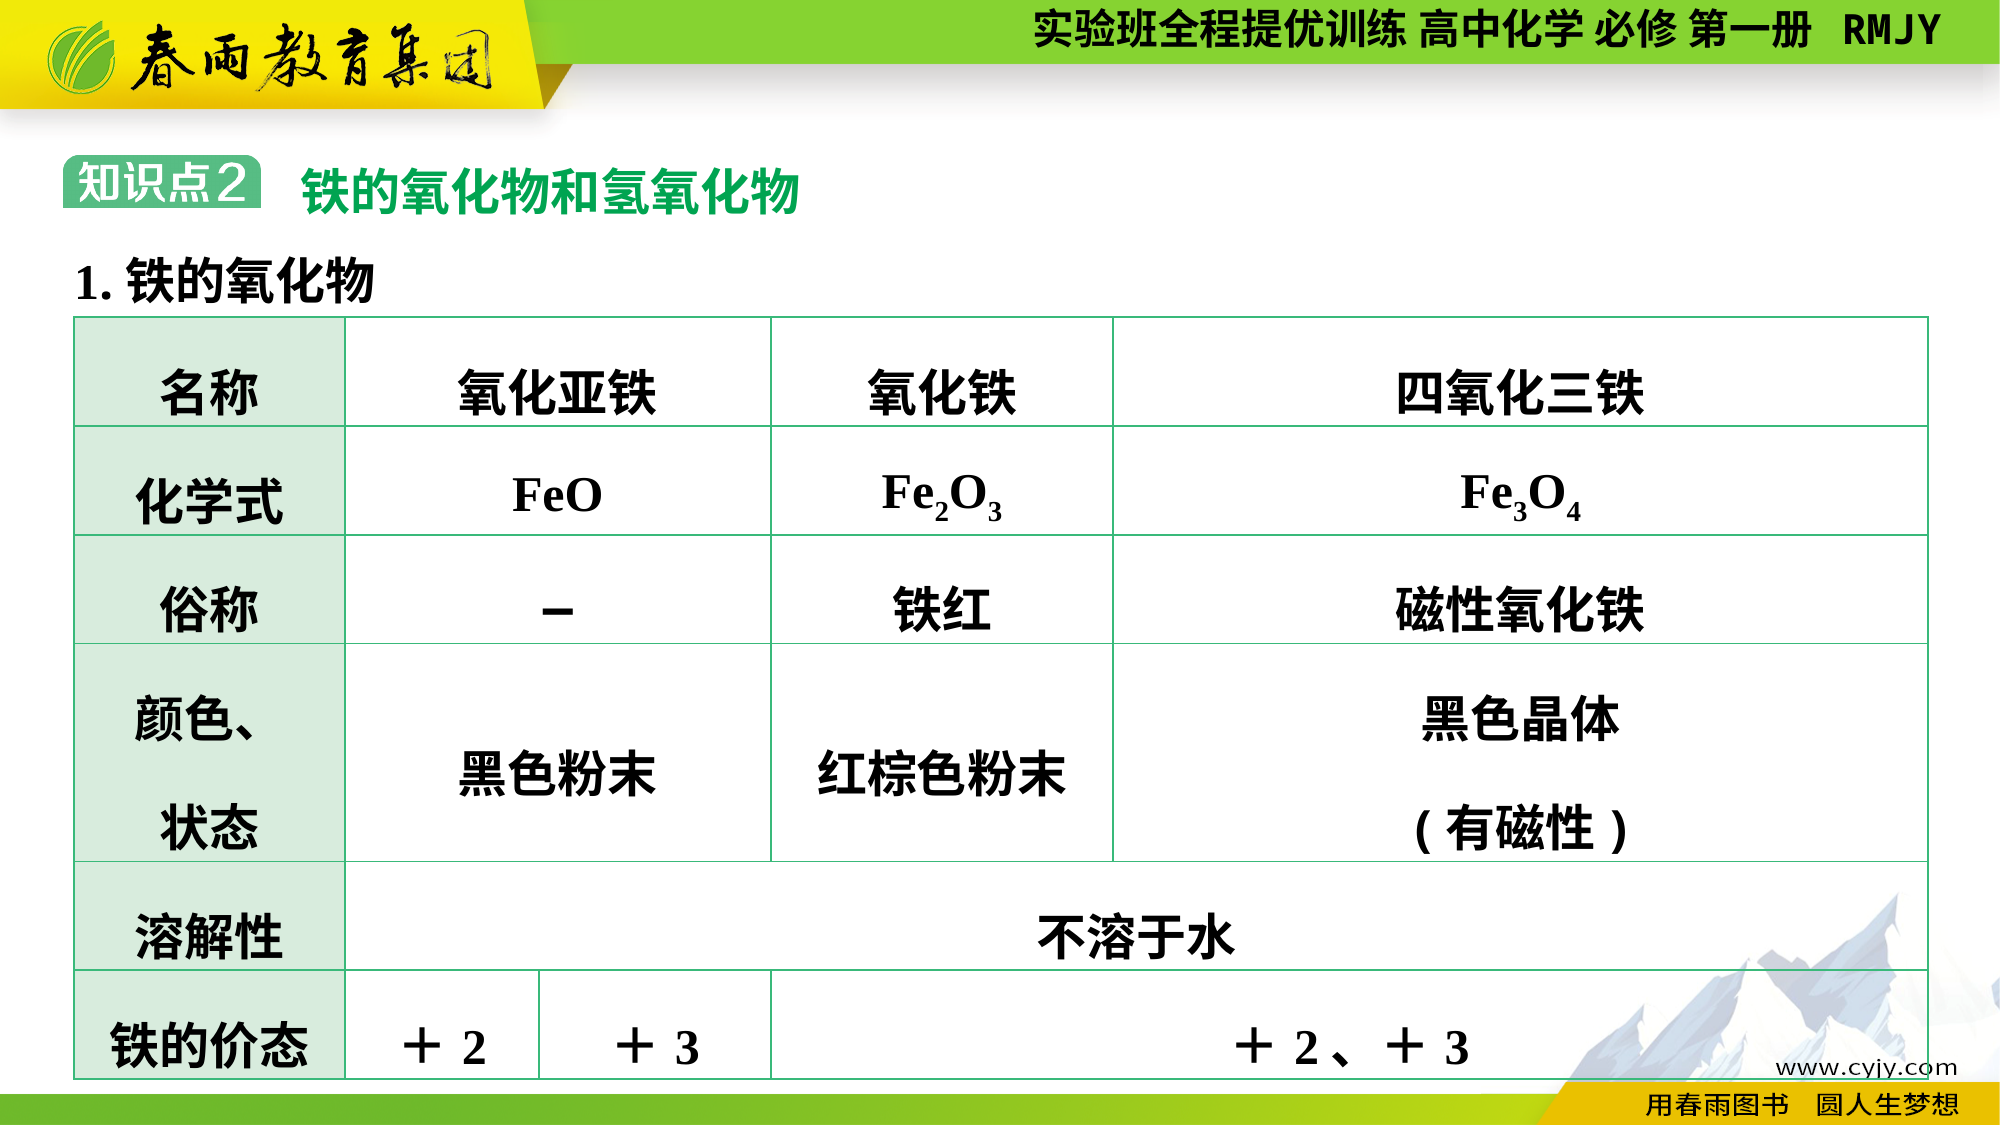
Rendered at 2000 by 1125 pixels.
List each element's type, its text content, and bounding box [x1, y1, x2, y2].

table_header 四氧化三铁 [1114, 318, 1927, 425]
list 铁的氧化物和氢氧化物 1.铁的氧化物 [59, 122, 1944, 308]
table_header 氧化铁 [772, 318, 1112, 425]
table_cell 磁性氧化铁 [1114, 536, 1927, 643]
table_cell Fe3O4 [1114, 427, 1927, 534]
table_cell — [346, 536, 770, 643]
table_cell 黑色粉末 [346, 644, 770, 861]
table_cell 颜色、 状态 [75, 644, 344, 861]
table_cell 不溶于水 [346, 862, 1927, 969]
table_cell ＋2、＋3 [772, 971, 1927, 1078]
table_cell FeO [346, 427, 770, 534]
table_cell 黑色晶体 (有磁性) [1114, 644, 1927, 861]
table_cell 化学式 [75, 427, 344, 534]
picture [0, 0, 2000, 1125]
table_cell 红棕色粉末 [772, 644, 1112, 861]
table_cell 溶解性 [75, 862, 344, 969]
table_cell 铁红 [772, 536, 1112, 643]
table_cell ＋3 [540, 971, 770, 1078]
table_header 名称 [75, 318, 344, 425]
table_cell ＋2 [346, 971, 538, 1078]
table_cell 铁的价态 [75, 971, 344, 1078]
table_cell Fe2O3 [772, 427, 1112, 534]
table_cell 俗称 [75, 536, 344, 643]
table_header 氧化亚铁 [346, 318, 770, 425]
